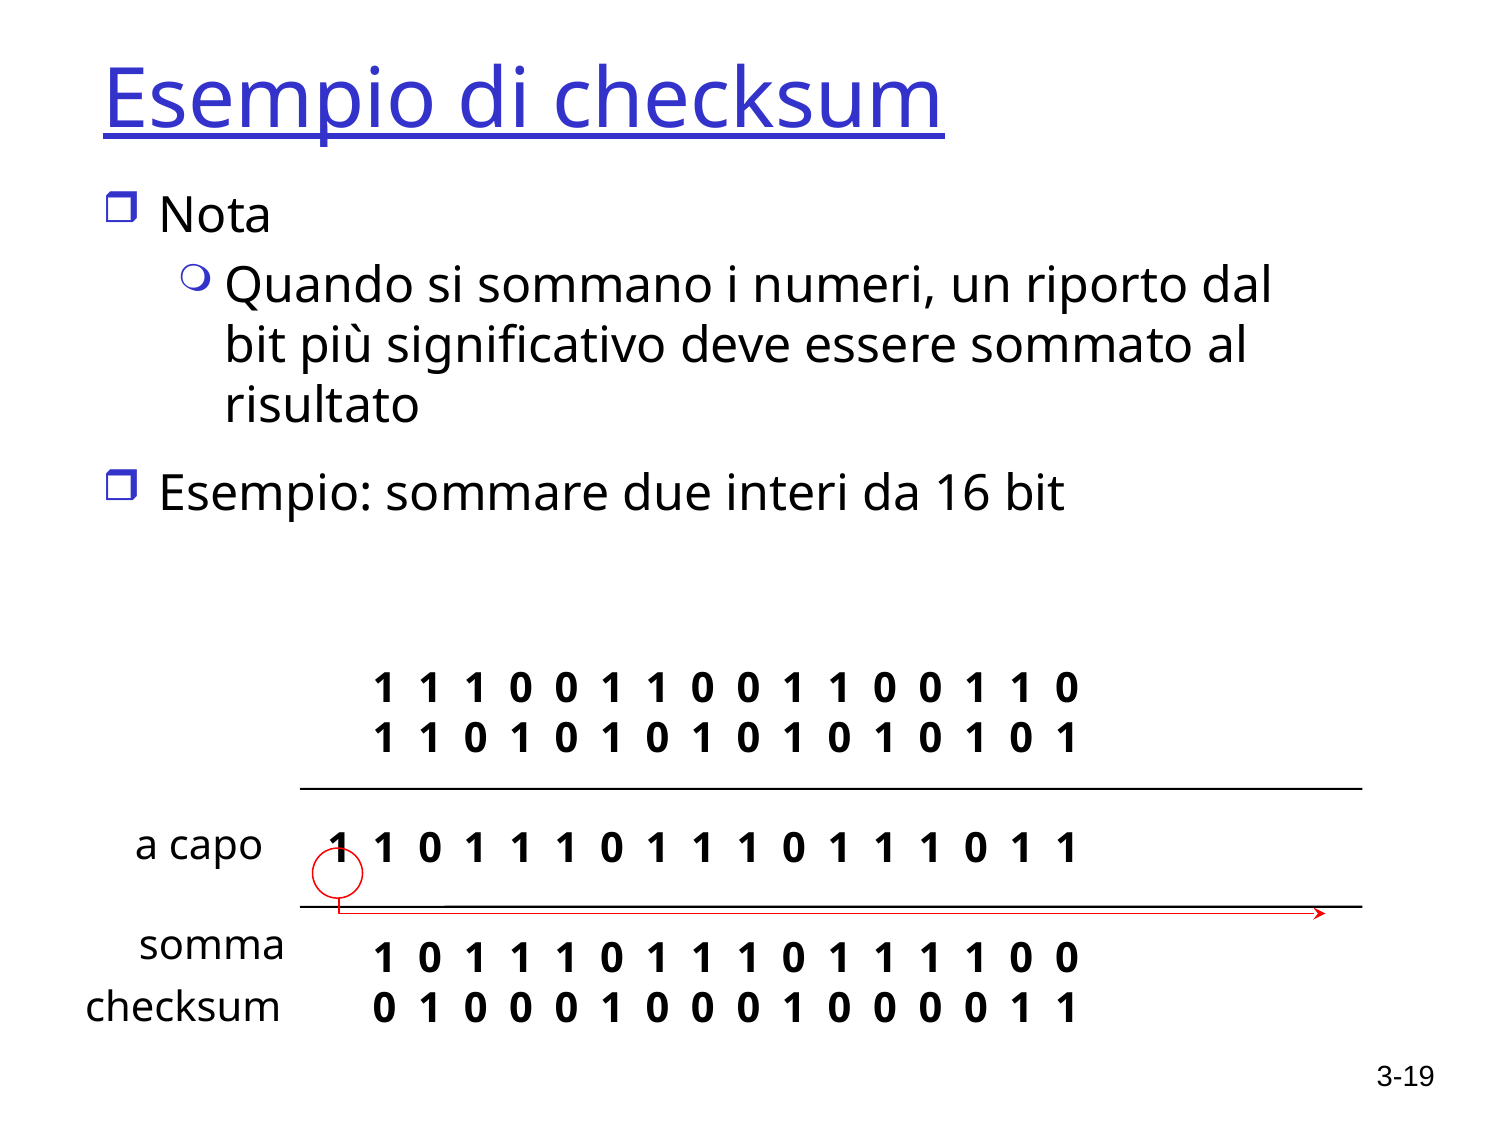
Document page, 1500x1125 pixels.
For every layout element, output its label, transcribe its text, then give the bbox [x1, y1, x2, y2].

text_box 1 1 1 1 0 0 1 1 0 0 1 1 0 0 1 1 0 1 1 1 0 1 0 1 0 1 0 1 0 1 0 1 0 1 1 1 0 1 1 1 0 1 1 1 0 1 1 1 0 1 1 1 1 0 1 1 1 0 1 1 1 0 1 1 1 1 0 0 1 0 1 0 0 0 1 0 0 0 1 0 0 0 0 1 1 [312, 653, 1363, 788]
text_box [312, 848, 363, 899]
title Esempio di checksum [87, 37, 1363, 151]
text_box 1 1 1 1 0 0 1 1 0 0 1 1 0 0 1 1 0 1 1 1 0 1 0 1 0 1 0 1 0 1 0 1 0 1 1 1 0 1 1 1 0 1 1 1 0 1 1 1 0 1 1 1 1 0 1 1 1 0 1 1 1 0 1 1 1 1 0 0 1 0 1 0 0 0 1 0 0 0 1 0 0 0 0 1 1 [312, 907, 1363, 1038]
text_box [338, 898, 1326, 920]
text_box checksum [70, 972, 297, 1038]
list Nota Quando si sommano i numeri, un riporto dal bit più significativo deve essere sommato al risultato Esempio: sommare due interi da 16 bit [87, 174, 1363, 626]
text_box 1 1 1 1 0 0 1 1 0 0 1 1 0 0 1 1 0 1 1 1 0 1 0 1 0 1 0 1 0 1 0 1 0 1 1 1 0 1 1 1 0 1 1 1 0 1 1 1 0 1 1 1 1 0 1 1 1 0 1 1 1 0 1 1 1 1 0 0 1 0 1 0 0 0 1 0 0 0 1 0 0 0 0 1 1 [312, 789, 1363, 906]
text_box a capo [119, 810, 279, 876]
text_box somma [124, 910, 301, 975]
slide_number 3-19 [1338, 1049, 1451, 1125]
